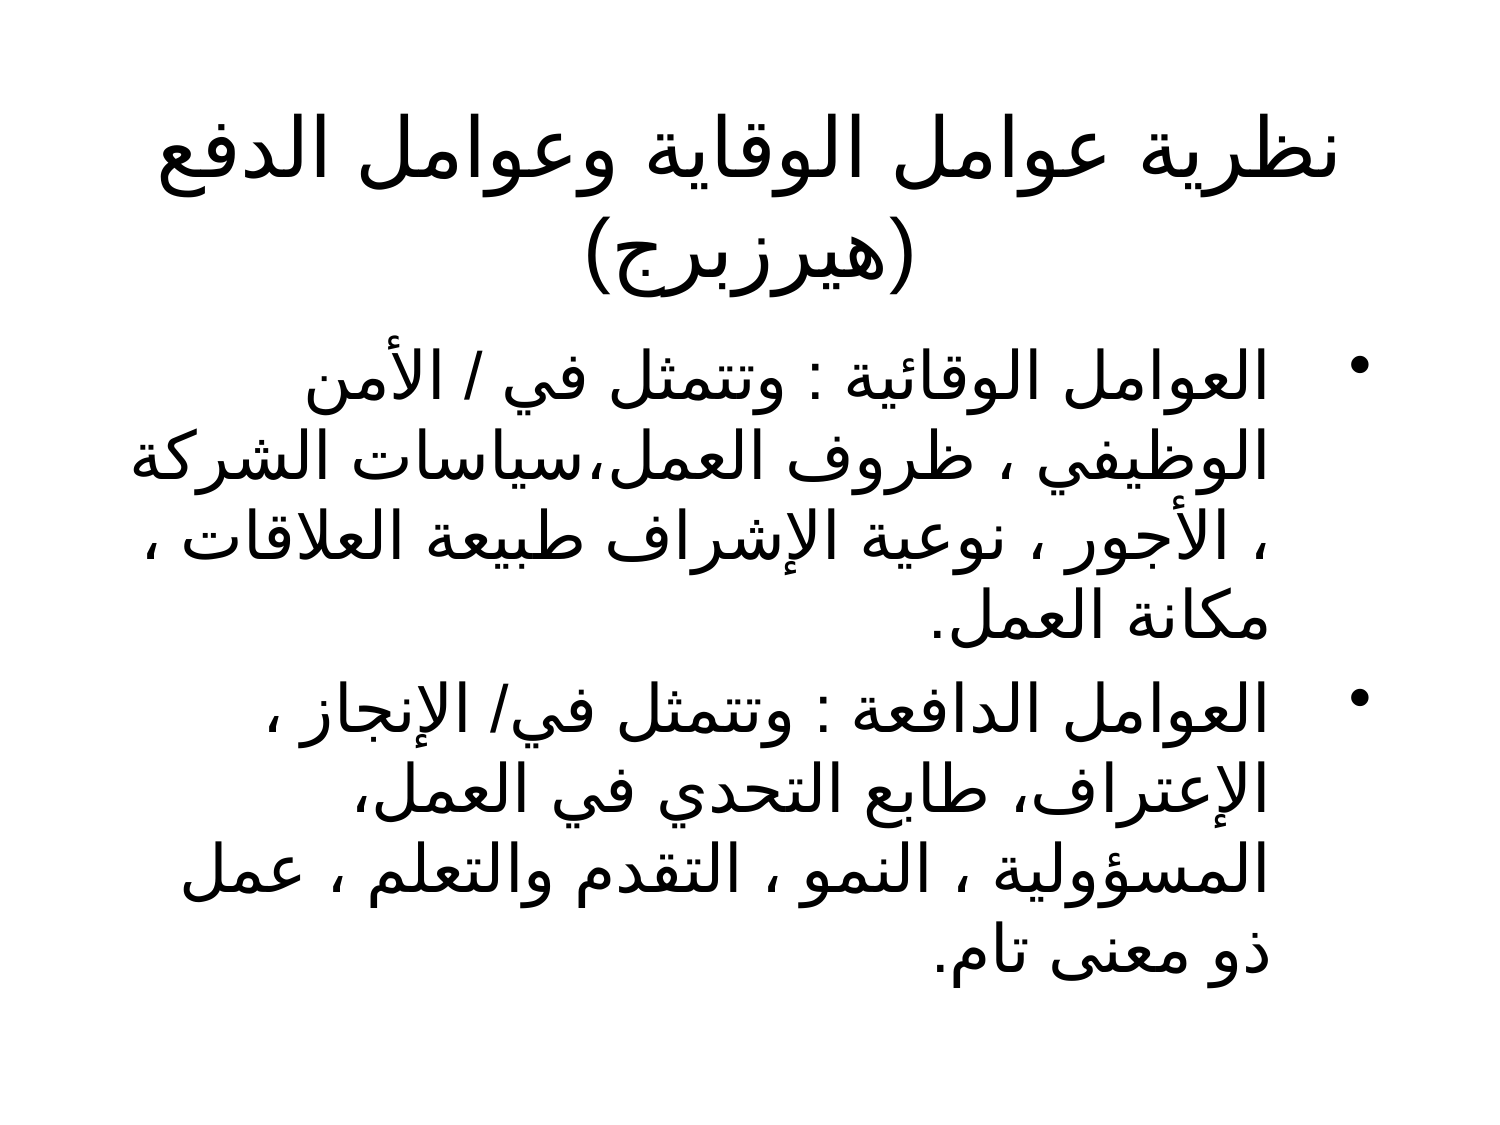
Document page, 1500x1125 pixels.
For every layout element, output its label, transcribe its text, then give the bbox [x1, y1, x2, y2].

title نظرية عوامل الوقاية وعوامل الدفع (هيرزبرج) [112, 99, 1388, 288]
list العوامل الوقائية : وتتمثل في / الأمن الوظيفي ، ظروف العمل،سياسات الشركة ، الأجور ، نوعية الإشراف طبيعة العلاقات ، مكانة العمل. العوامل الدافعة : وتتمثل في/ الإنجاز ، الإعتراف، طابع التحدي في العمل، المسؤولية ، النمو ، التقدم والتعلم ، عمل ذو معنى تام. [112, 324, 1388, 1001]
